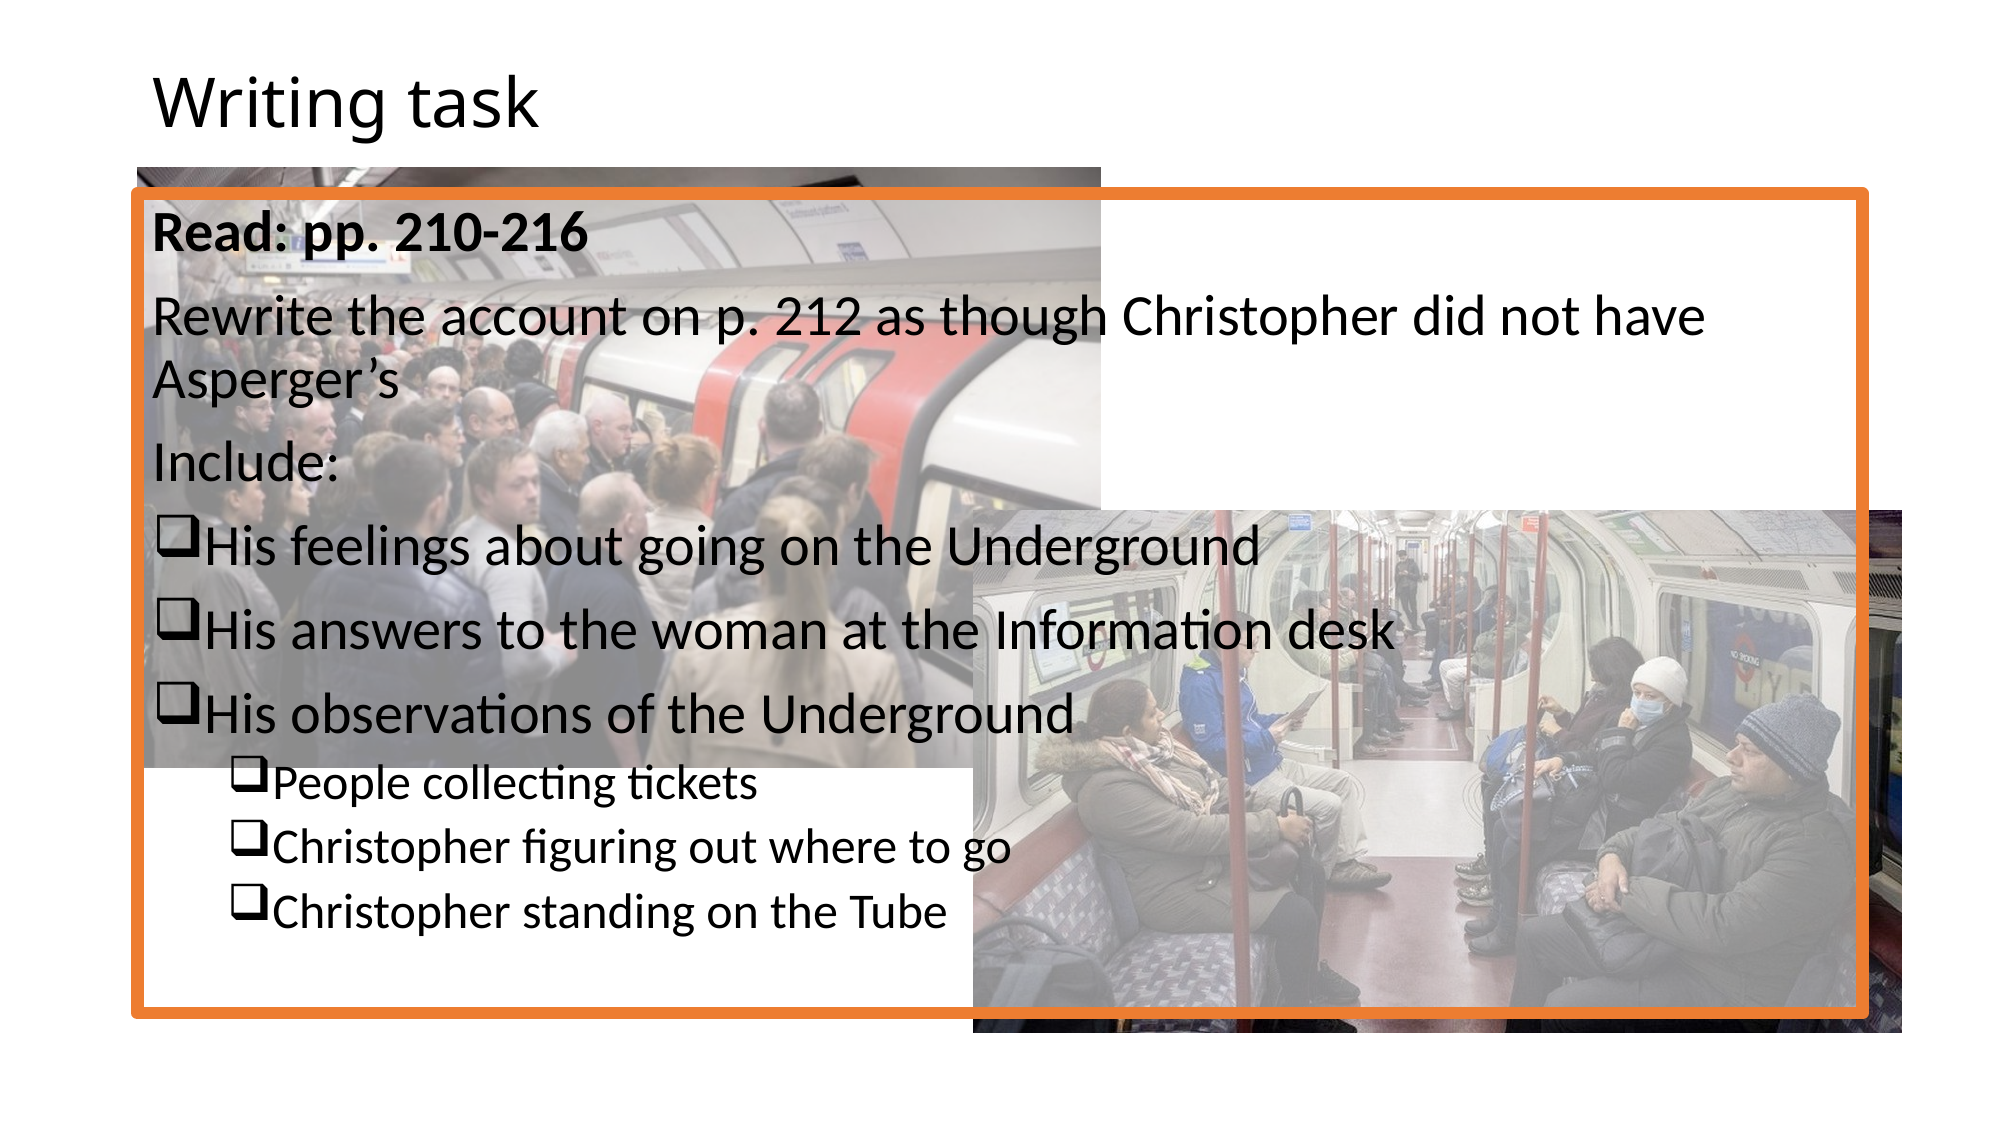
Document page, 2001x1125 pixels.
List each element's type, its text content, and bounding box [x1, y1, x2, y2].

picture [137, 167, 1902, 1033]
list Read: pp. 210-216 Rewrite the account on p. 212 as though Christopher did not have Asperger’s Include: His feelings about going on the Underground His answers to the woman at the Information desk His observations of the Underground People collecting tickets Christopher figuring out where to go Christopher standing on the Tube [137, 768, 973, 1014]
list Read: pp. 210-216 Rewrite the account on p. 212 as though Christopher did not have Asperger’s Include: His feelings about going on the Underground His answers to the woman at the Information desk His observations of the Underground People collecting tickets Christopher figuring out where to go Christopher standing on the Tube [1101, 193, 1863, 510]
title Writing task [137, 59, 1863, 150]
